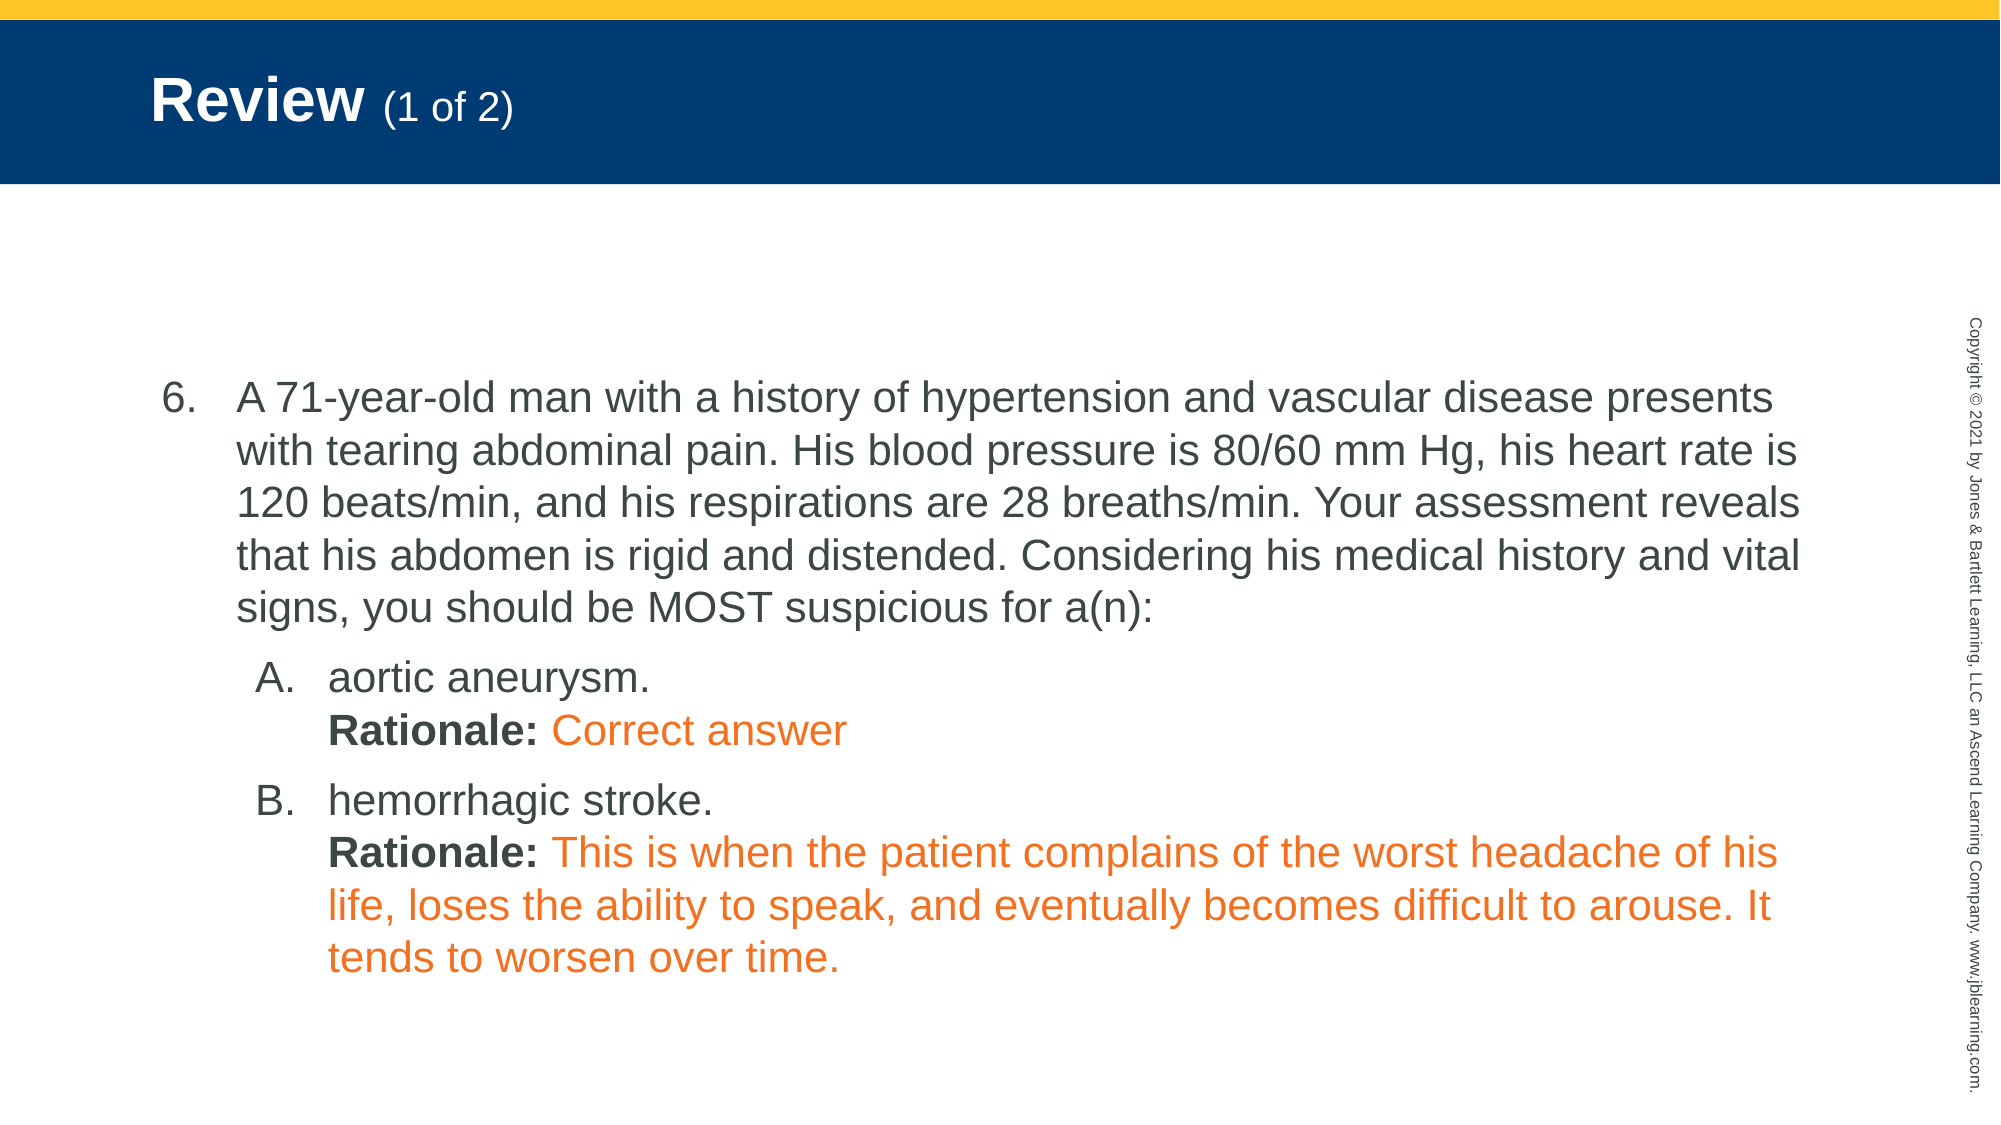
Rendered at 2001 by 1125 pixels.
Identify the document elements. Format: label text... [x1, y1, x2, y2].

title Review (1 of 2) [0, 19, 2000, 185]
list A 71-year-old man with a history of hypertension and vascular disease presents with tearing abdominal pain. His blood pressure is 80/60 mm Hg, his heart rate is 120 beats/min, and his respirations are 28 breaths/min. Your assessment reveals that his abdomen is rigid and distended. Considering his medical history and vital signs, you should be MOST suspicious for a(n): aortic aneurysm. Rationale: Correct answer hemorrhagic stroke. Rationale: This is when the patient complains of the worst headache of his life, loses the ability to speak, and eventually becomes difficult to arouse. It tends to worsen over time. [146, 361, 1859, 1016]
